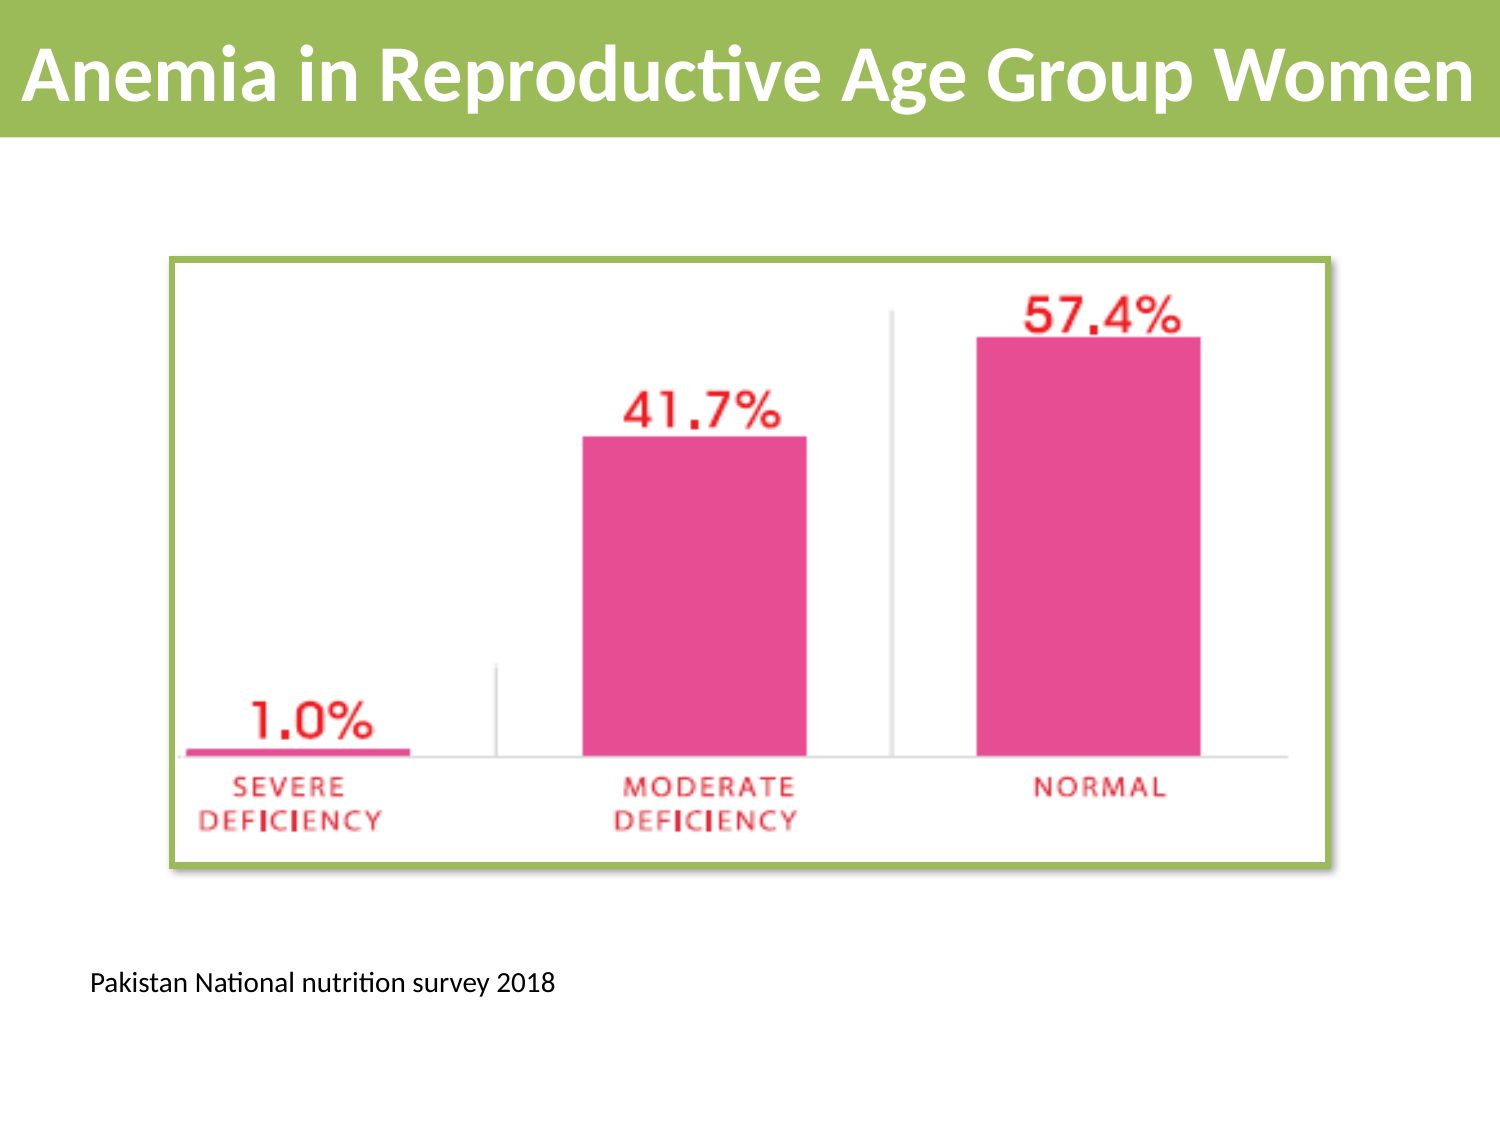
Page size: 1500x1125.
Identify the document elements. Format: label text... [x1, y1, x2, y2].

picture [174, 262, 1326, 863]
text_box Anemia in Reproductive Age Group Women [0, 0, 1500, 138]
text_box Pakistan National nutrition survey 2018 [75, 956, 709, 1019]
